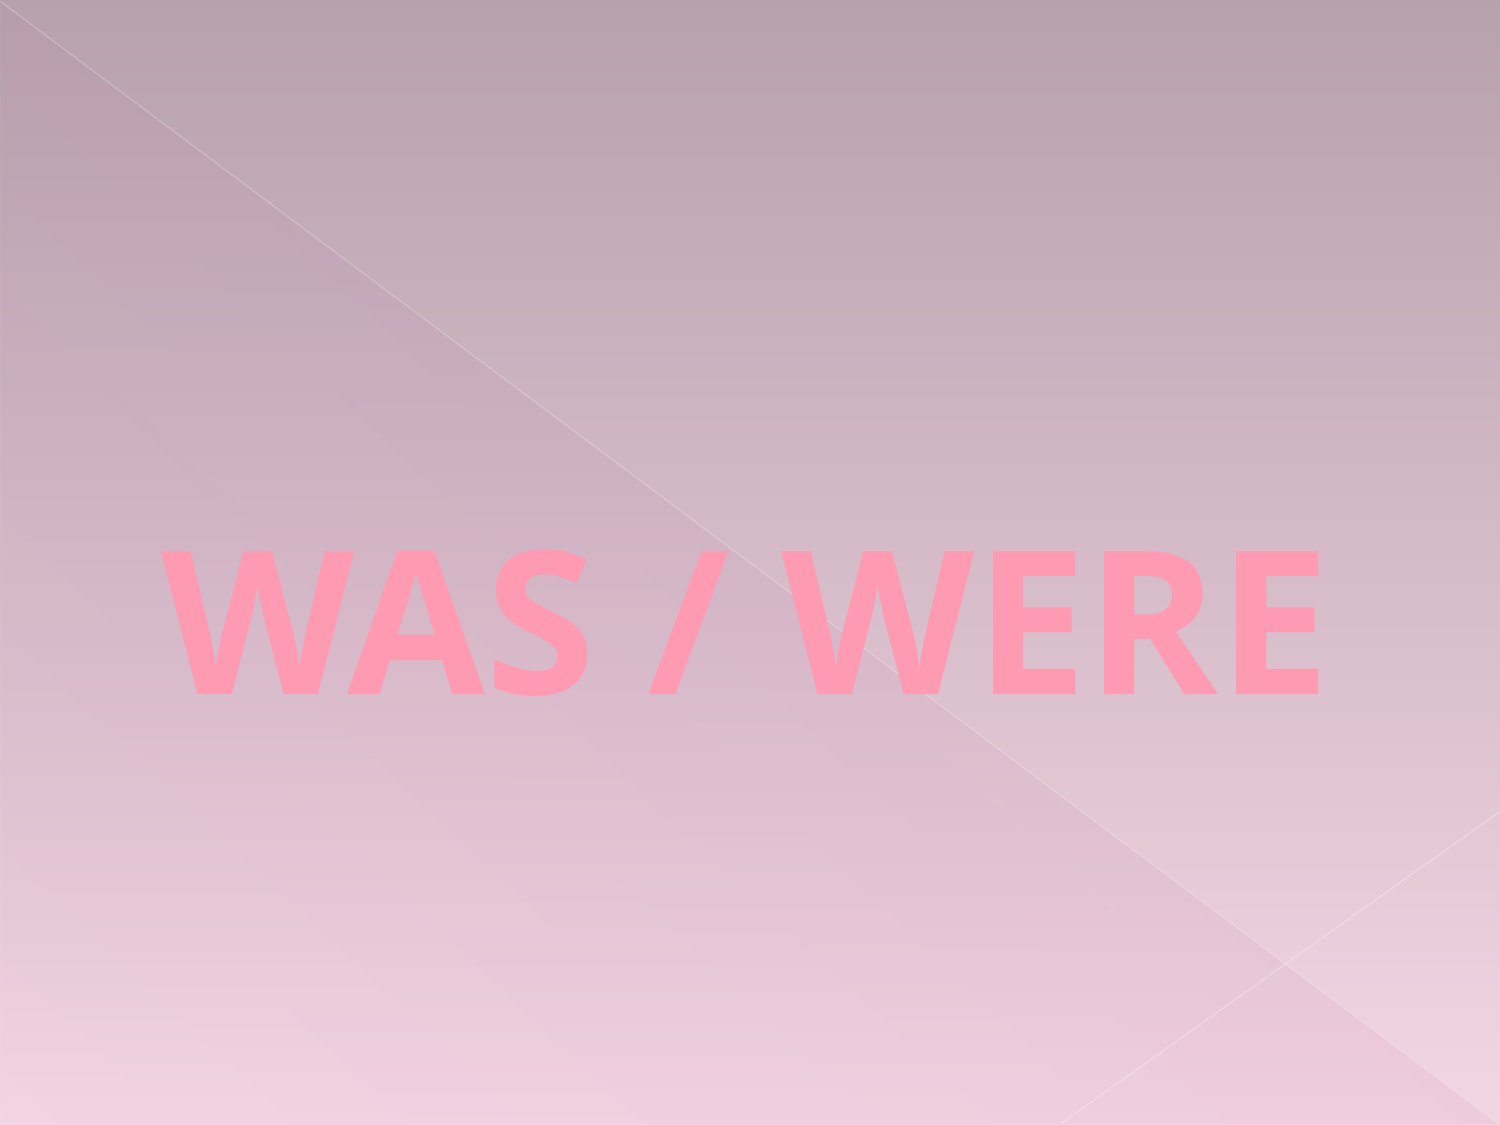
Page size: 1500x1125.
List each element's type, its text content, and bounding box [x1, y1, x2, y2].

text_box WAS / WERE [0, 486, 1494, 742]
